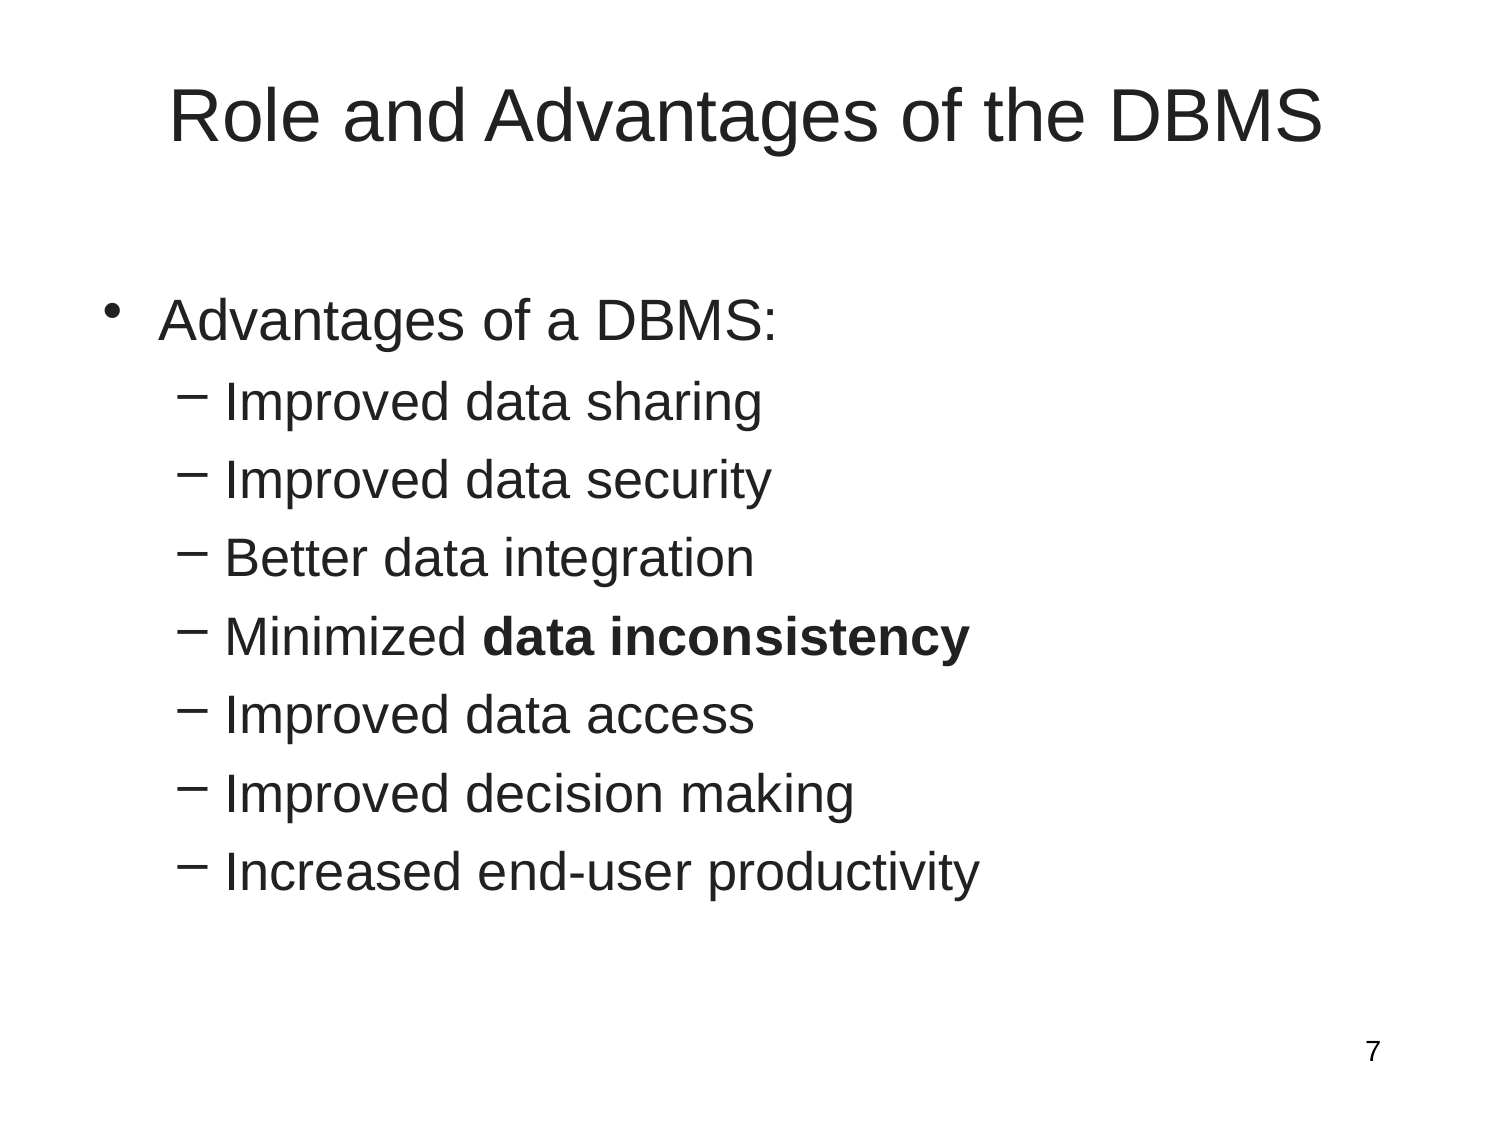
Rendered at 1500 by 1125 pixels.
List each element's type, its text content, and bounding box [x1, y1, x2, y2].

slide_number 7 [1361, 1033, 1402, 1125]
text_box Advantages of a DBMS: Improved data sharing Improved data security Better data integration Minimized data inconsistency Improved data access Improved decision making Increased end-user productivity [100, 265, 984, 902]
title Role and Advantages of the DBMS [155, 64, 1345, 255]
